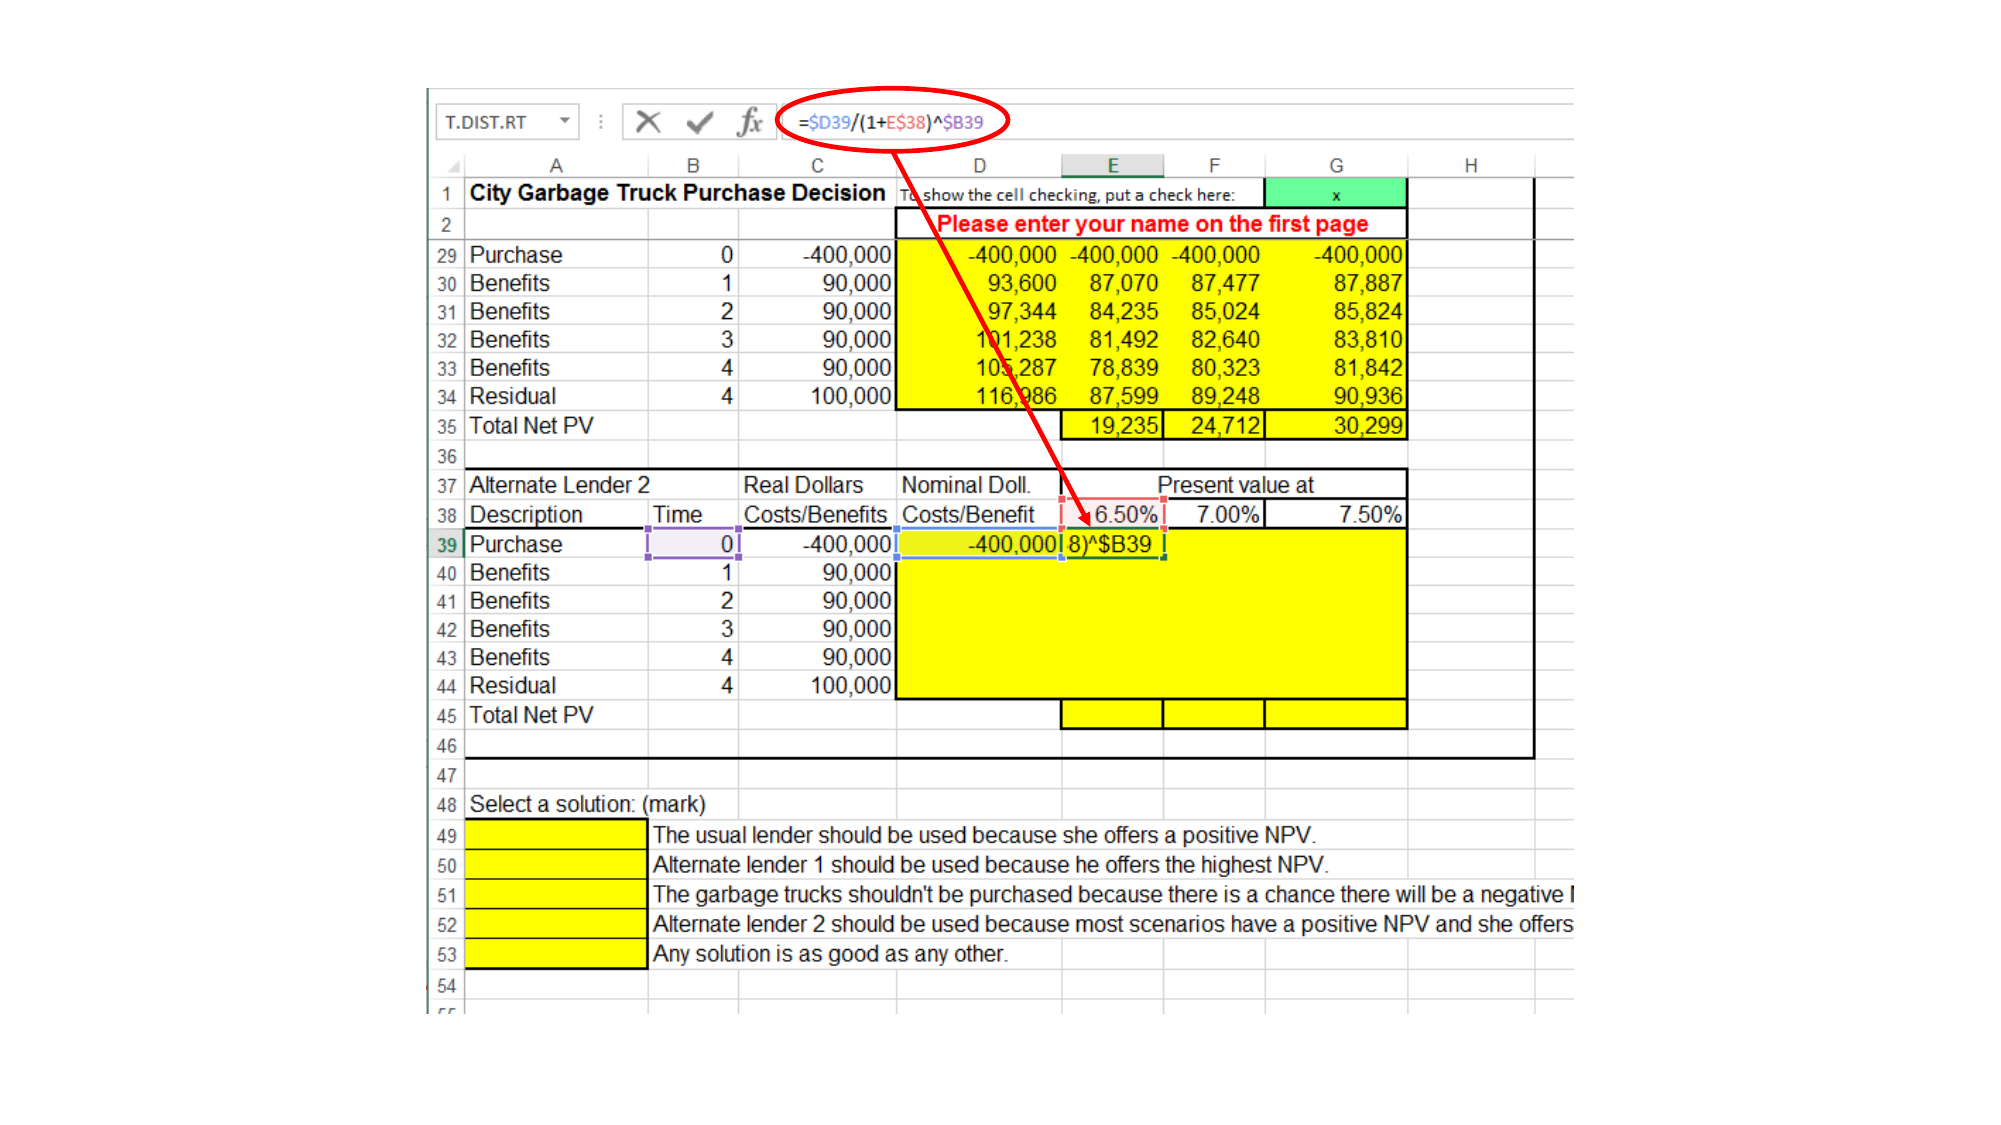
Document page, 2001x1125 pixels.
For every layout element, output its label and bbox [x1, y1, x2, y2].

text_box [892, 151, 1091, 527]
list [426, 88, 1574, 1014]
